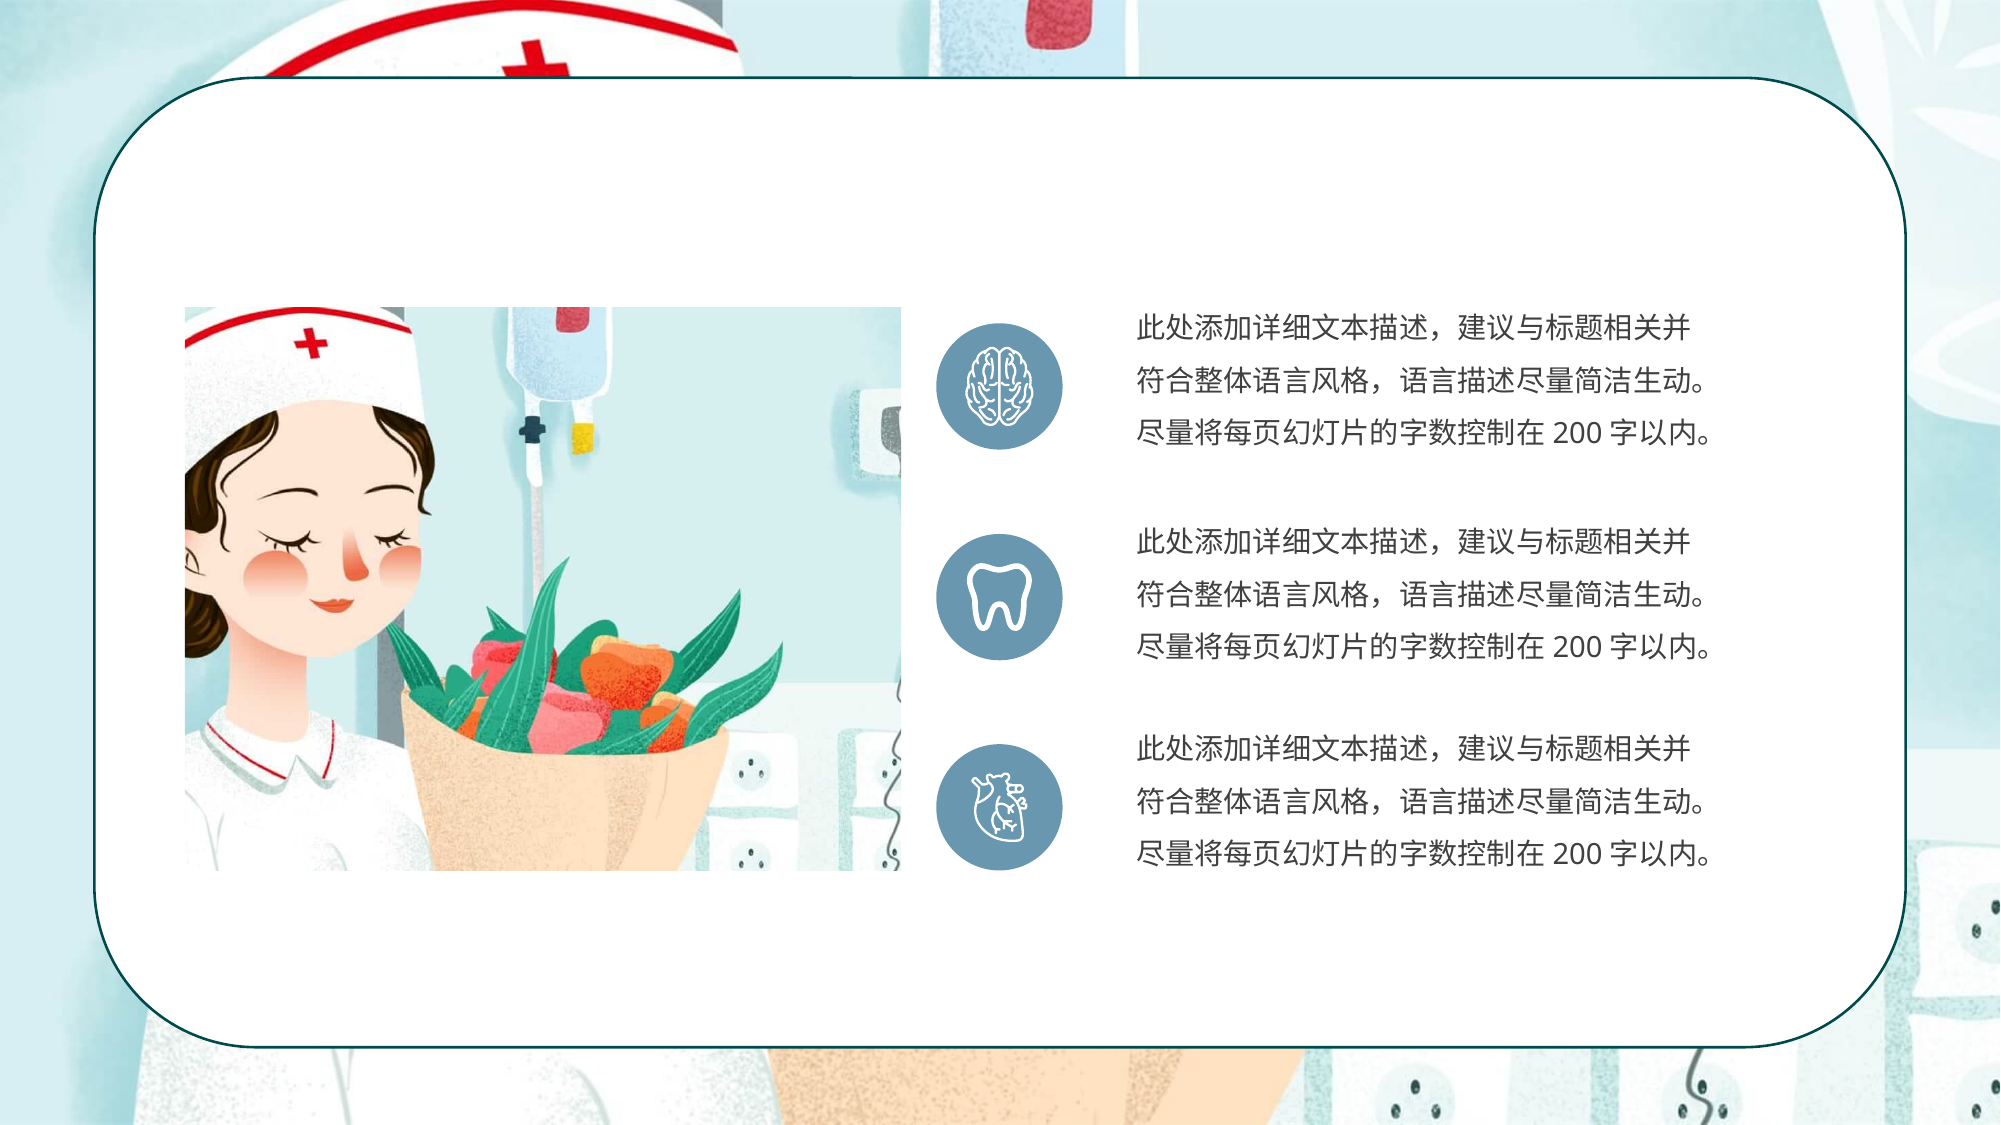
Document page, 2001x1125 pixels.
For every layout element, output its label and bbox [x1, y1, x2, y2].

text_box [93, 76, 1907, 1049]
picture [0, 0, 2001, 1125]
text_box [184, 284, 1729, 881]
